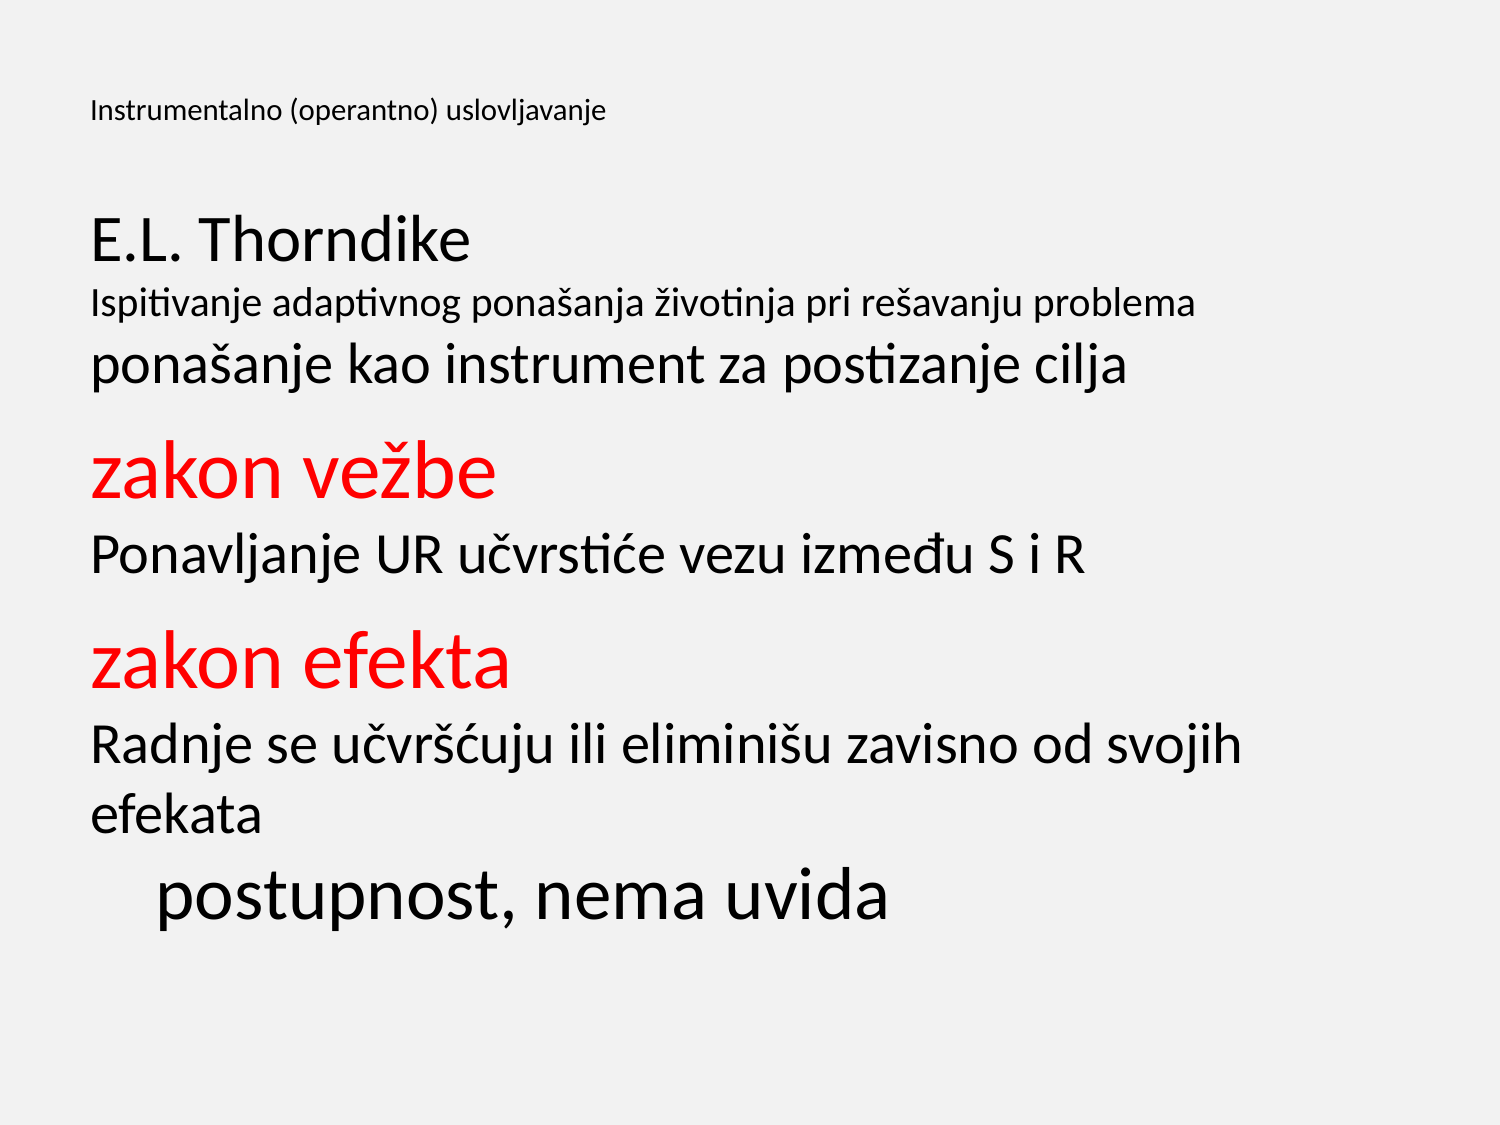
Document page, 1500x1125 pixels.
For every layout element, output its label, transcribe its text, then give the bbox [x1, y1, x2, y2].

list E.L. Thorndike Ispitivanje adaptivnog ponašanja životinja pri rešavanju problema ponašanje kao instrument za postizanje cilja zakon vežbe Ponavljanje UR učvrstiće vezu između S i R zakon efekta Radnje se učvršćuju ili eliminišu zavisno od svojih efekata postupnost, nema uvida [75, 187, 1425, 1005]
title Instrumentalno (operantno) uslovljavanje [75, 45, 1425, 175]
